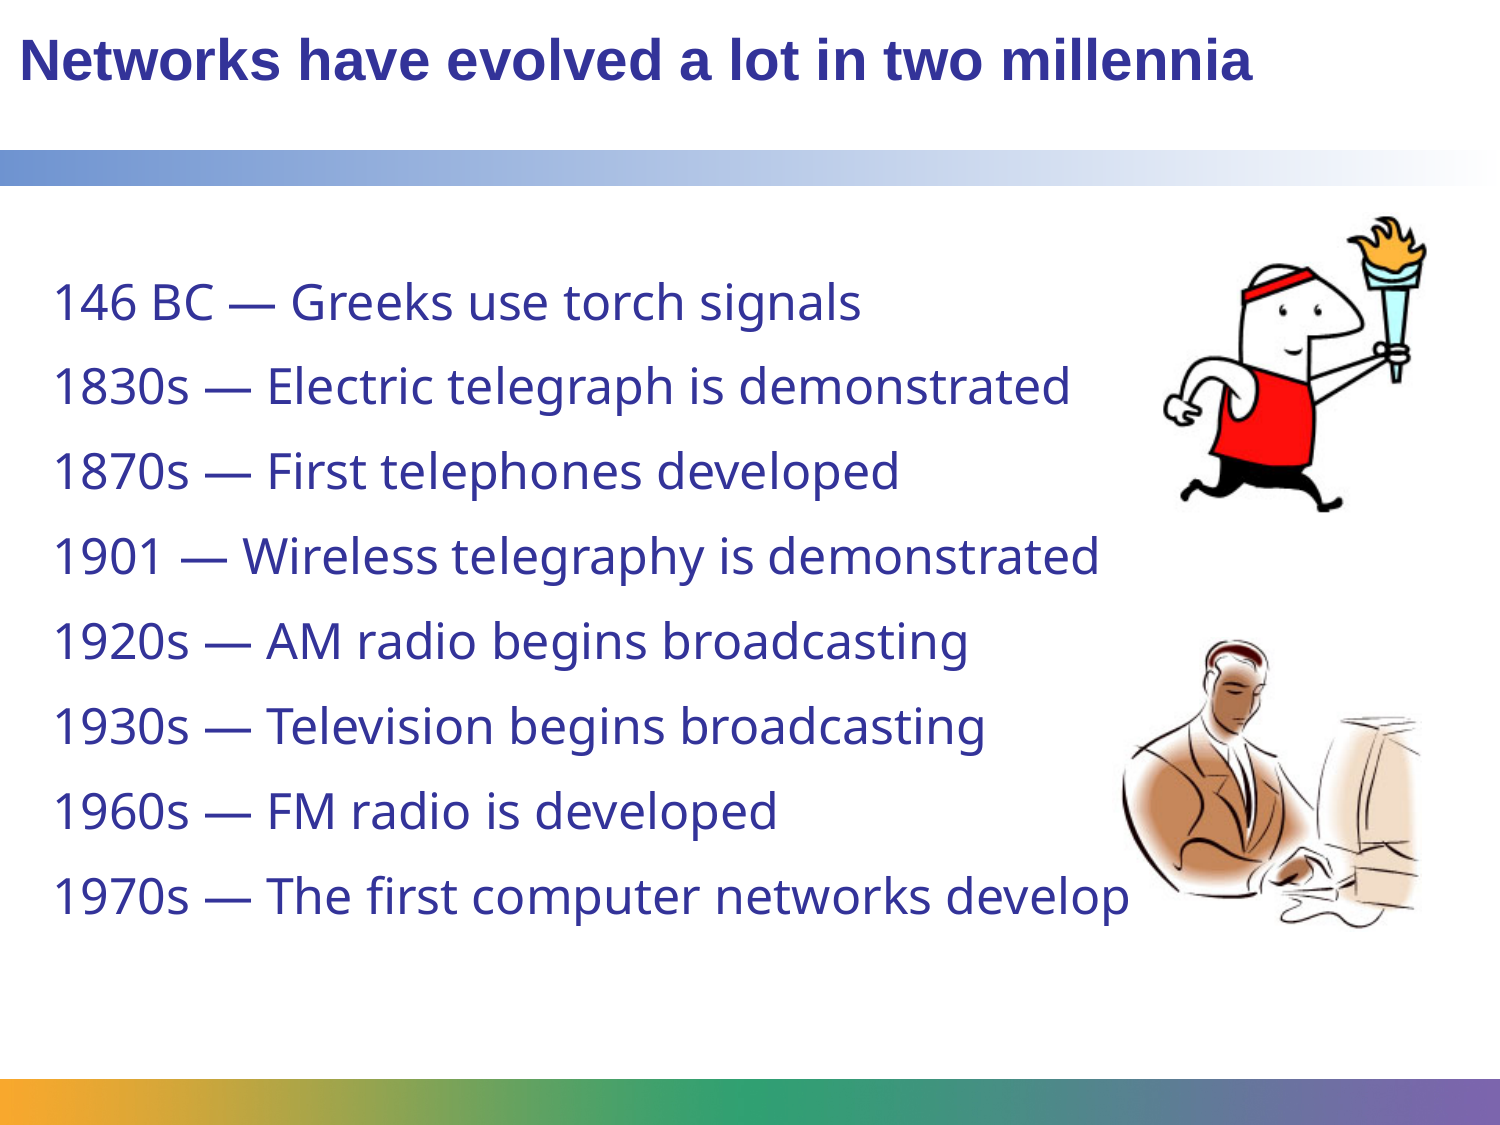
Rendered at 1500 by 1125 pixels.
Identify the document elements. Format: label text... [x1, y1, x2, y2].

text_box 146 BC — Greeks use torch signals 1830s — Electric telegraph is demonstrated 1870s — First telephones developed 1901 — Wireless telegraphy is demonstrated 1920s — AM radio begins broadcasting 1930s — Television begins broadcasting 1960s — FM radio is developed 1970s — The first computer networks develop [37, 262, 1288, 933]
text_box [3, 49, 213, 58]
picture [0, 1079, 1500, 1125]
picture [1162, 212, 1430, 515]
title Networks have evolved a lot in two millennia [3, 0, 1500, 126]
picture [1112, 637, 1423, 932]
